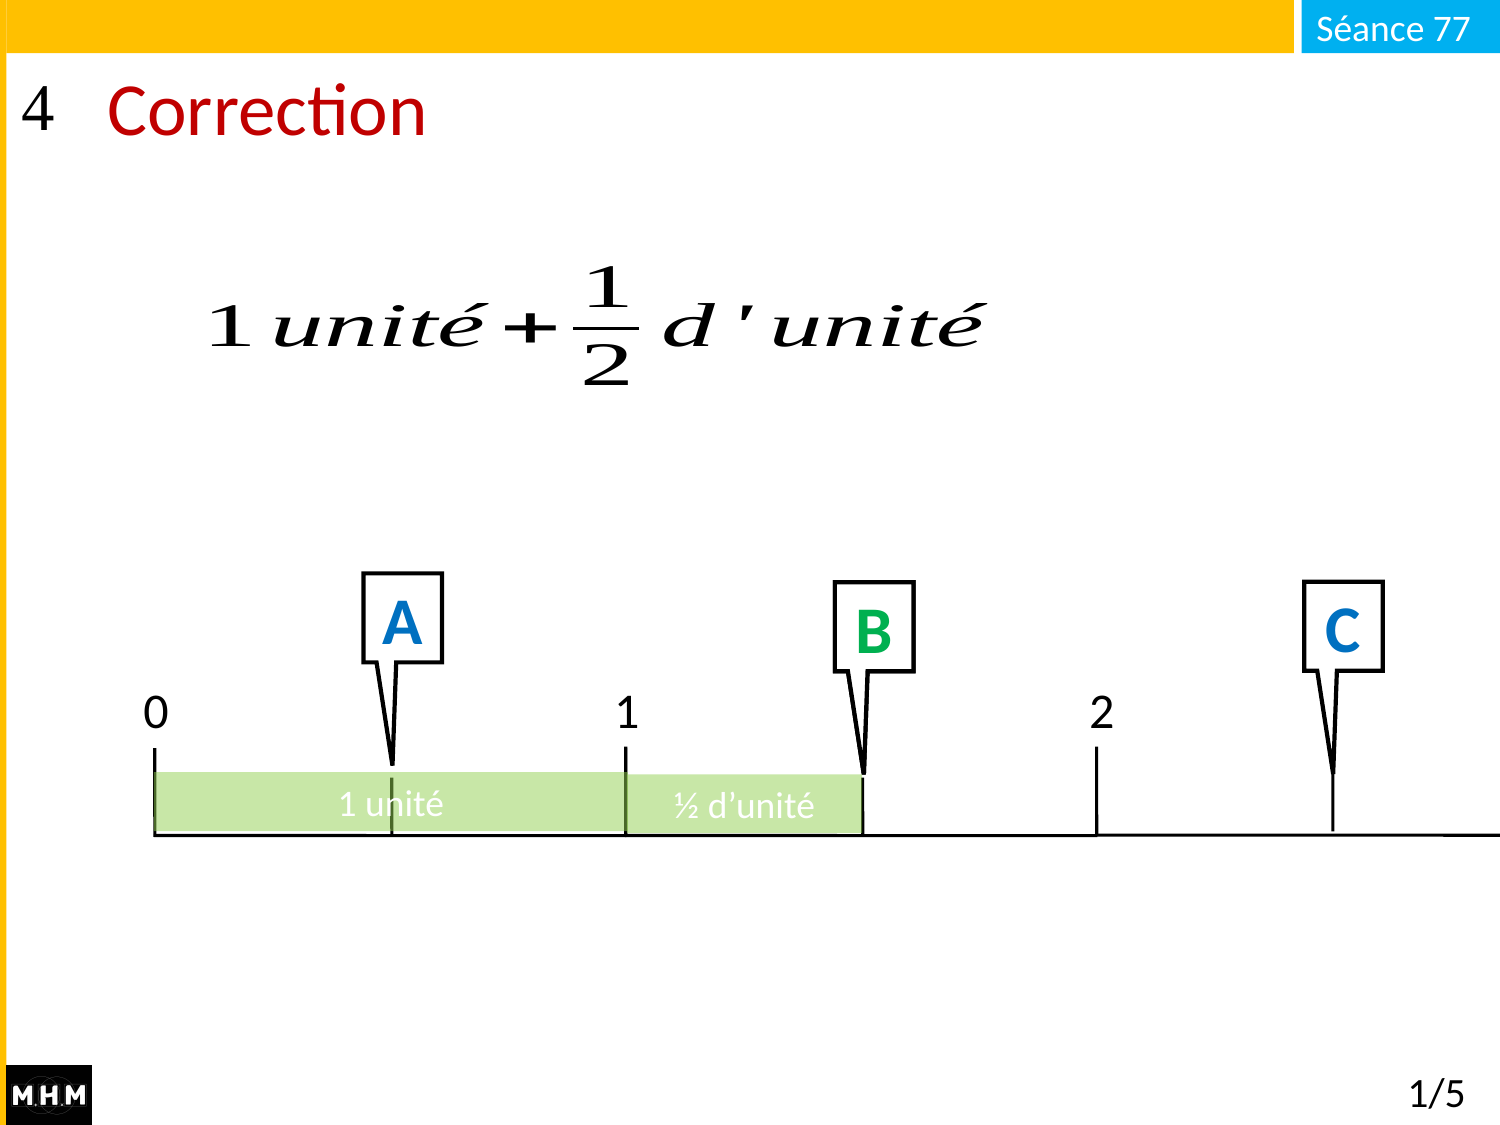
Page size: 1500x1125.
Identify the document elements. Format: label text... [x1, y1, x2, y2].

text_box B [832, 580, 916, 669]
text_box A [361, 571, 445, 669]
text_box C [1302, 579, 1385, 775]
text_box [599, 671, 1119, 838]
list 1/5 [1373, 1064, 1500, 1125]
picture [6, 1065, 92, 1125]
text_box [128, 671, 597, 838]
title Correction [92, 29, 1387, 192]
